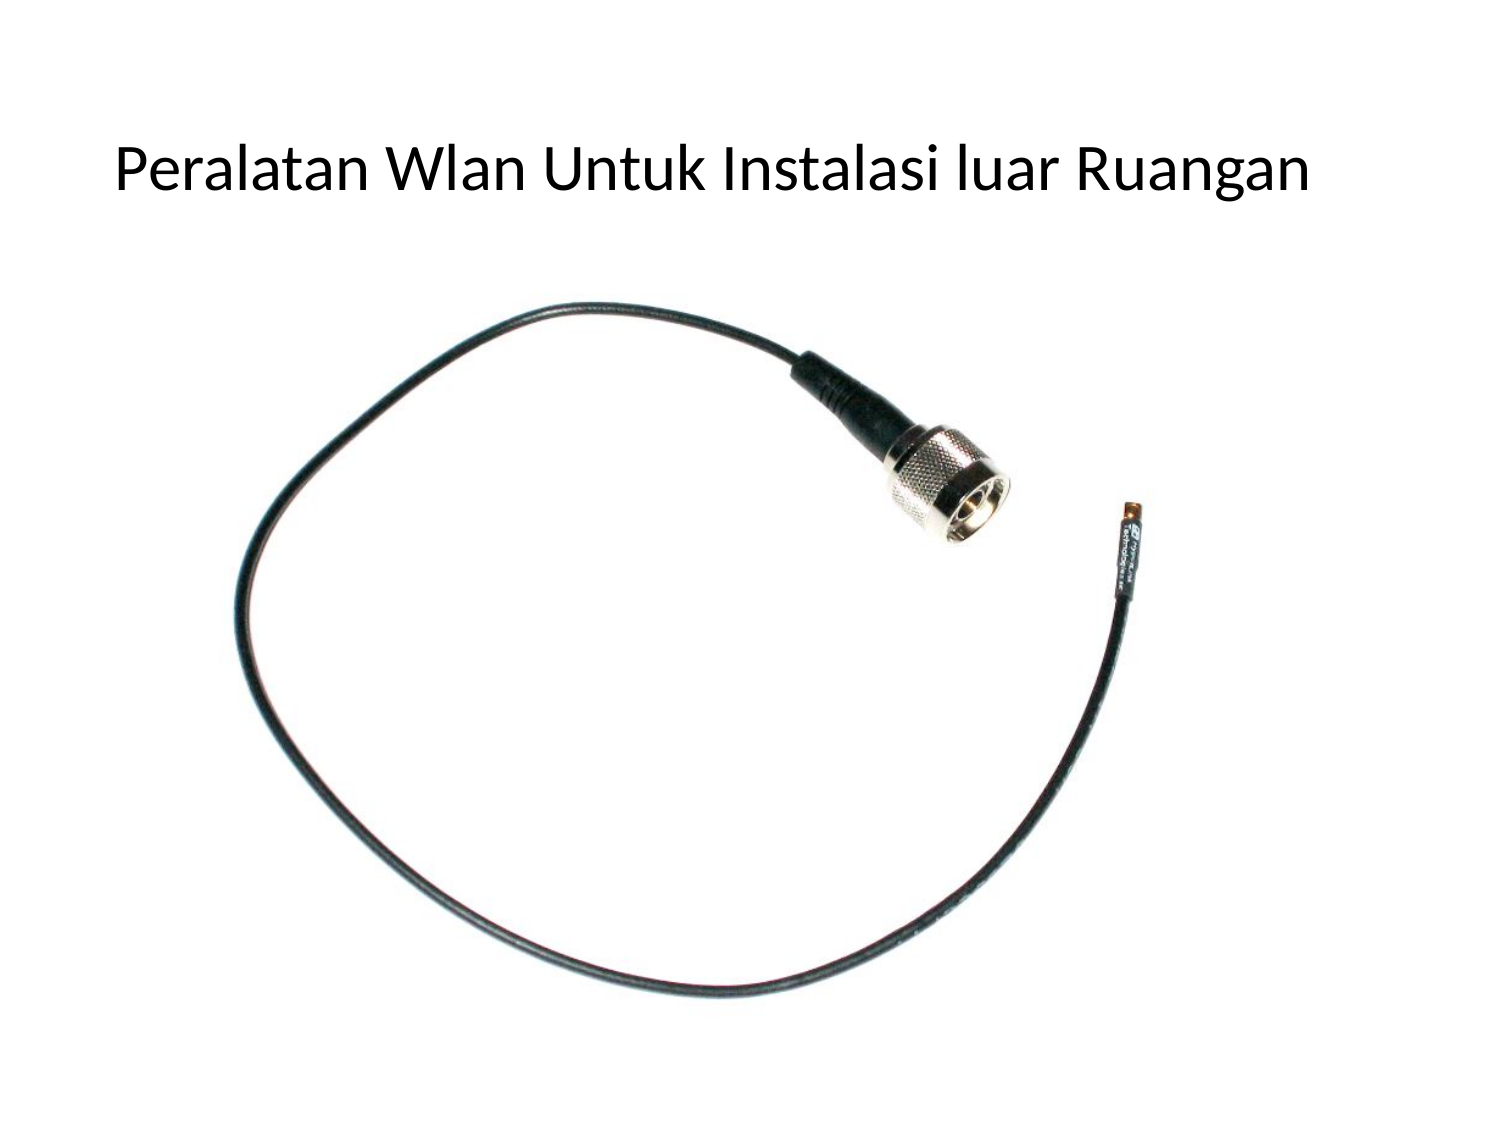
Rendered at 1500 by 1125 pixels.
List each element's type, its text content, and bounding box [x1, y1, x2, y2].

text_box Peralatan Wlan Untuk Instalasi luar Ruangan [99, 70, 1450, 258]
picture [199, 274, 1176, 1031]
